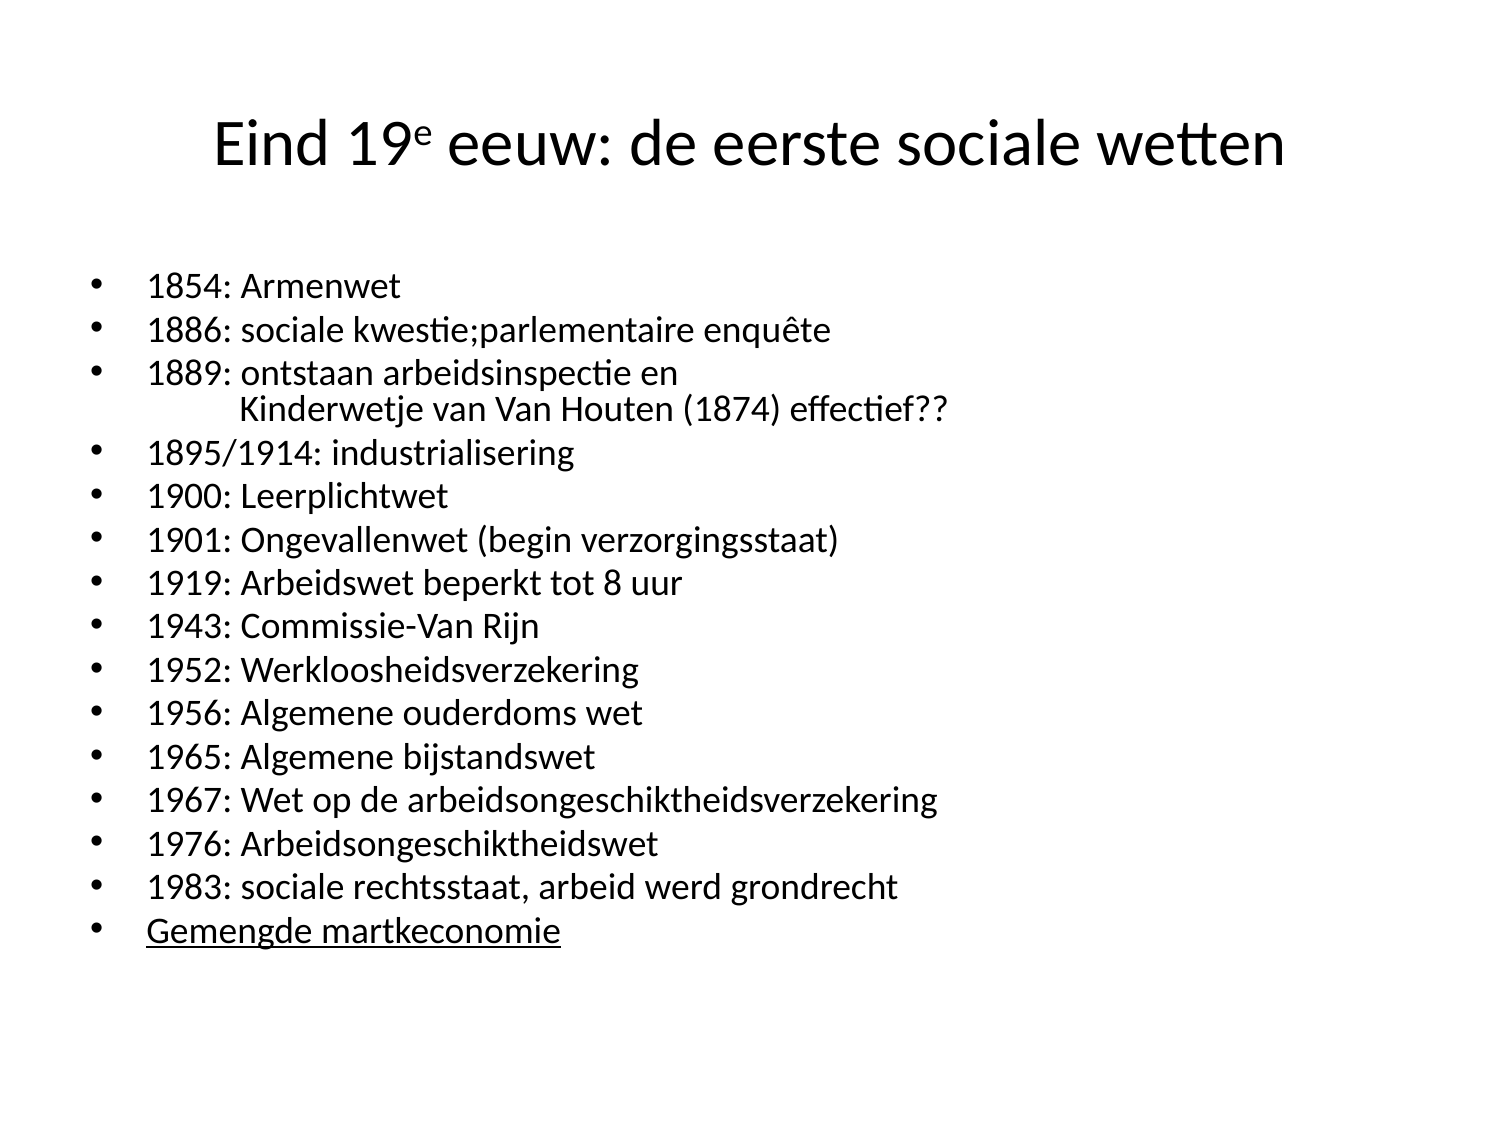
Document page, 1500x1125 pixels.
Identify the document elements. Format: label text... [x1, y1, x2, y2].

list 1854: Armenwet 1886: sociale kwestie;parlementaire enquête 1889: ontstaan arbeidsinspectie en Kinderwetje van Van Houten (1874) effectief?? 1895/1914: industrialisering 1900: Leerplichtwet 1901: Ongevallenwet (begin verzorgingsstaat) 1919: Arbeidswet beperkt tot 8 uur 1943: Commissie-Van Rijn 1952: Werkloosheidsverzekering 1956: Algemene ouderdoms wet 1965: Algemene bijstandswet 1967: Wet op de arbeidsongeschiktheidsverzekering 1976: Arbeidsongeschiktheidswet 1983: sociale rechtsstaat, arbeid werd grondrecht Gemengde martkeconomie [75, 262, 1425, 1005]
title Eind 19e eeuw: de eerste sociale wetten [75, 45, 1425, 233]
